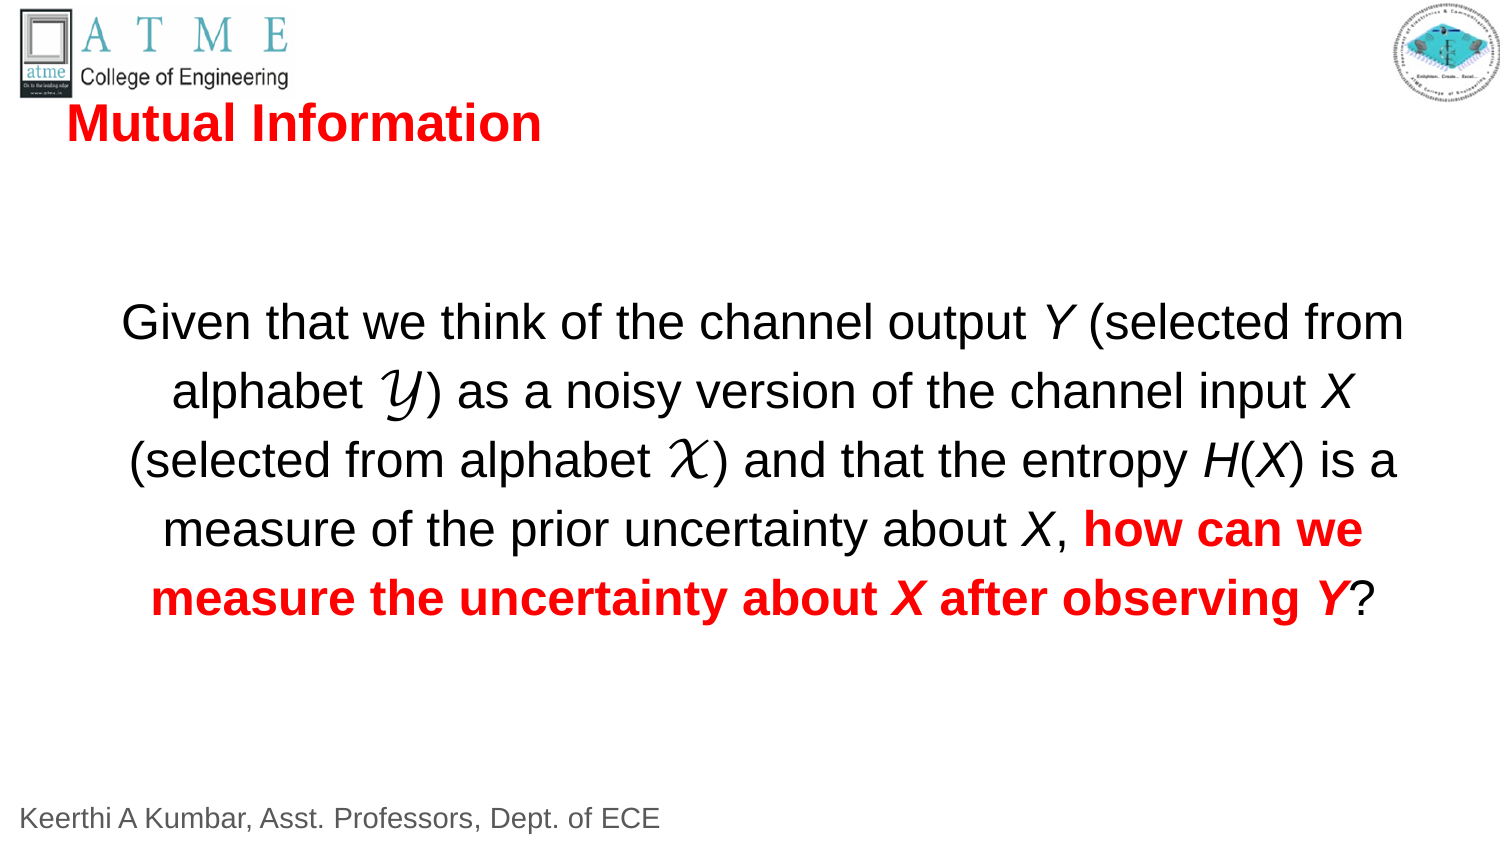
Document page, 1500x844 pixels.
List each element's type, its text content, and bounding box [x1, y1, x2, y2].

picture [1389, 1, 1500, 104]
title Mutual Information [51, 72, 1449, 167]
picture [17, 6, 295, 99]
list Given that we think of the channel output Y (selected from alphabet 𝒴) as a noisy version of the channel input X (selected from alphabet 𝒳) and that the entropy H(X) is a measure of the prior uncertainty about X, how can we measure the uncertainty about X after observing Y? [54, 265, 1453, 512]
